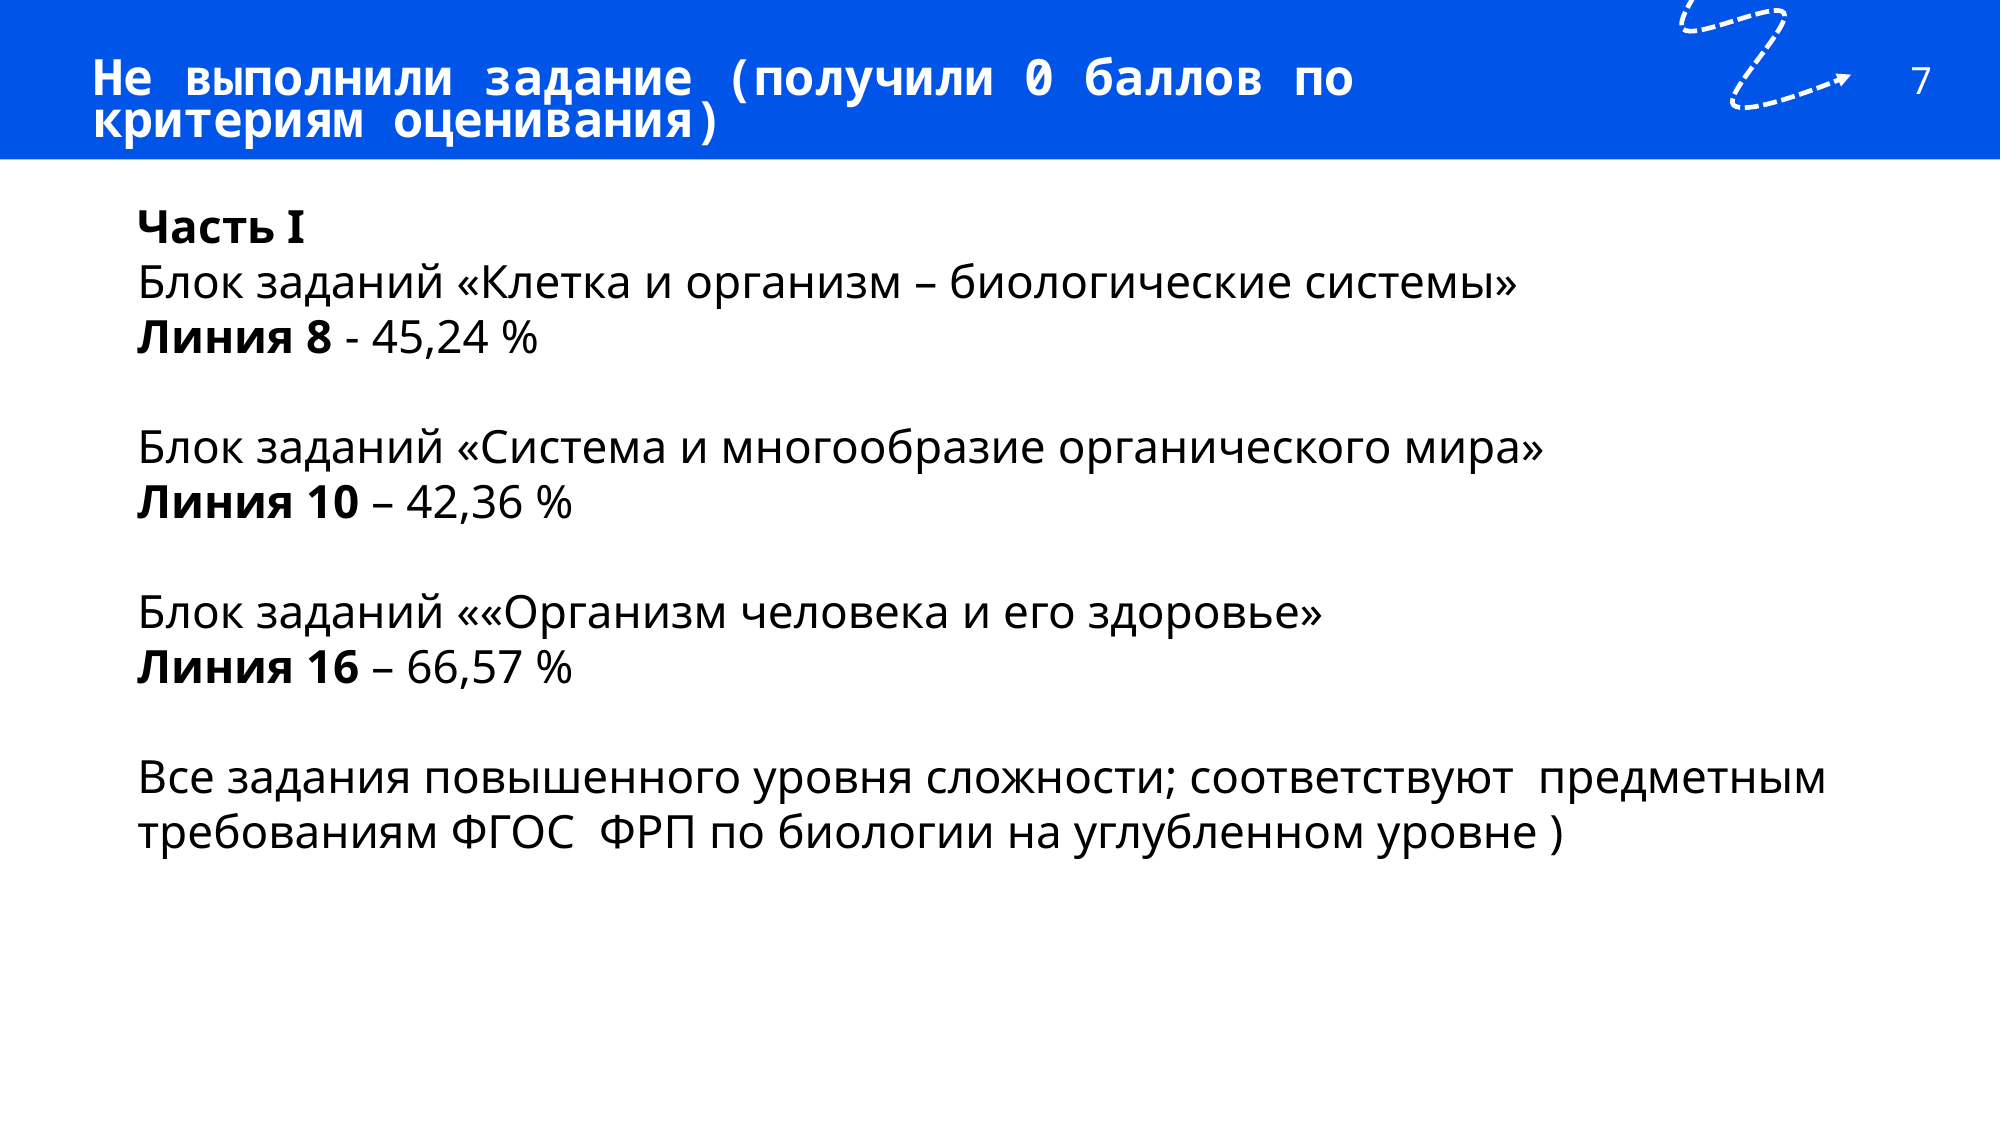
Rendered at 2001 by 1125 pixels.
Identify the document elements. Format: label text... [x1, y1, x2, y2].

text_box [0, 0, 2000, 160]
text_box Часть I Блок заданий «Клетка и организм – биологические системы» Линия 8 - 45,24 % Блок заданий «Система и многообразие органического мира» Линия 10 – 42,36 % Блок заданий ««Организм человека и его здоровье» Линия 16 – 66,57 % Все задания повышенного уровня сложности; соответствуют предметным требованиям ФГОС ФРП по биологии на углубленном уровне ) [122, 190, 1921, 1090]
